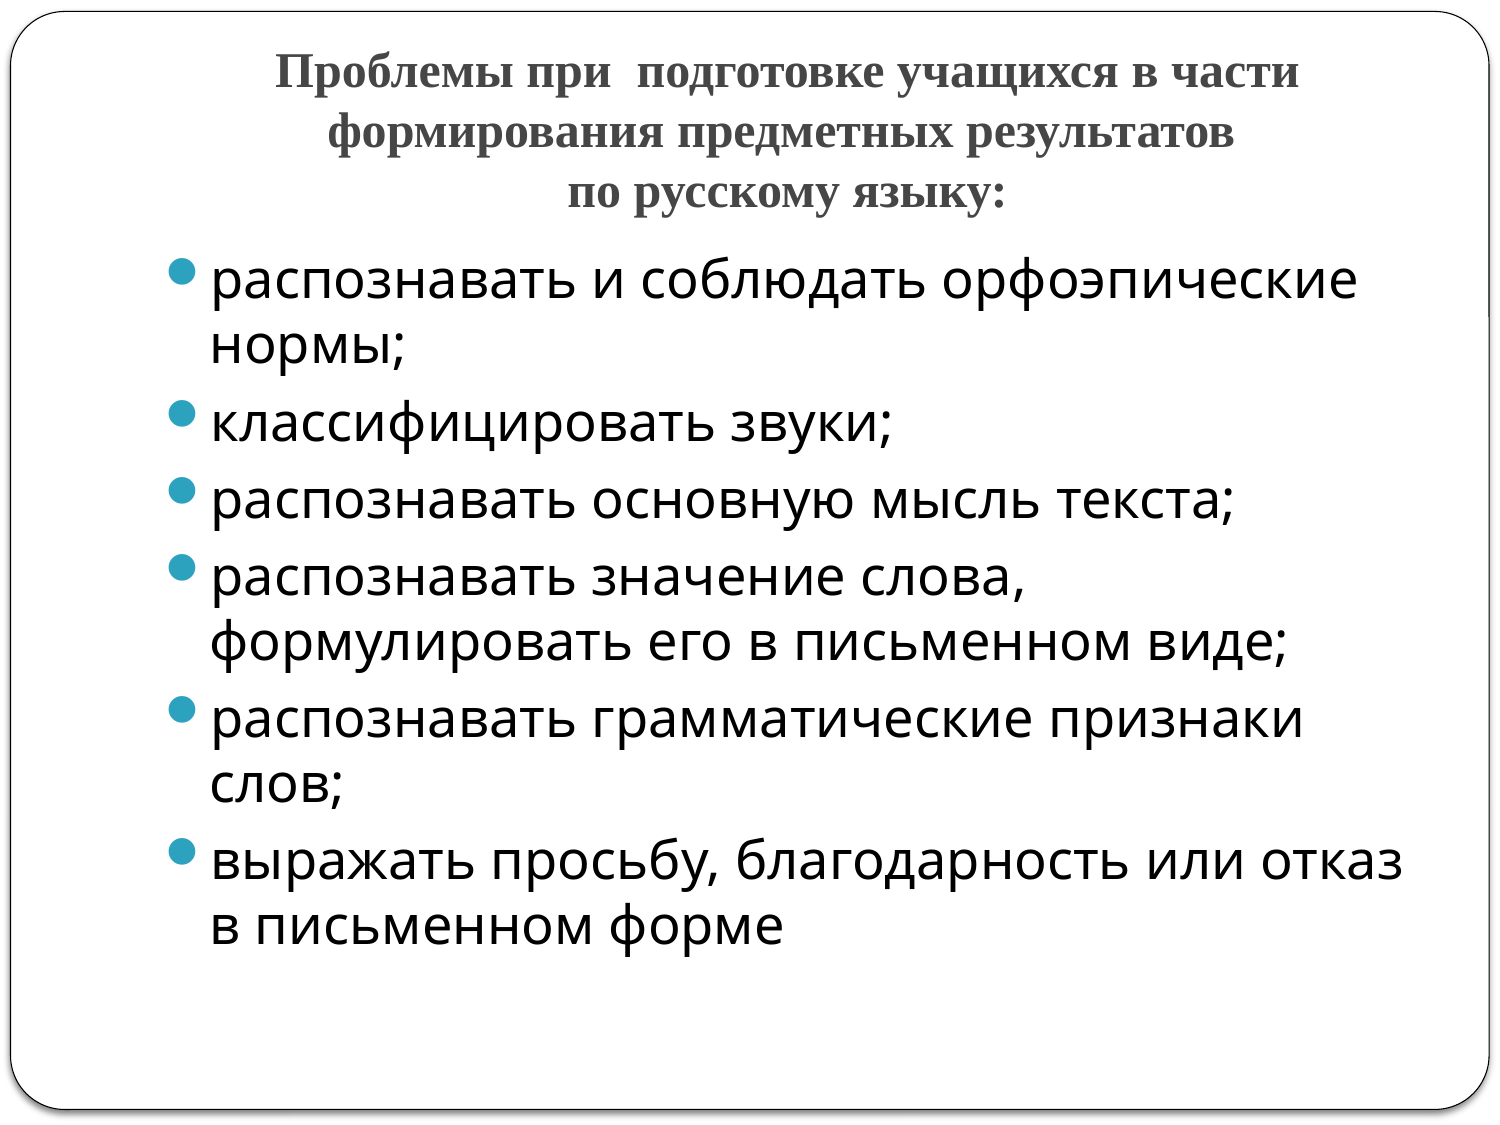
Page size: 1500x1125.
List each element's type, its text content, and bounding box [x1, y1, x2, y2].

title Проблемы при подготовке учащихся в части формирования предметных результатов по русскому языку: [150, 45, 1425, 233]
list распознавать и соблюдать орфоэпические нормы; классифицировать звуки; распознавать основную мысль текста; распознавать значение слова, формулировать его в письменном виде; распознавать грамматические признаки слов; выражать просьбу, благодарность или отказ в письменном форме [150, 237, 1425, 988]
